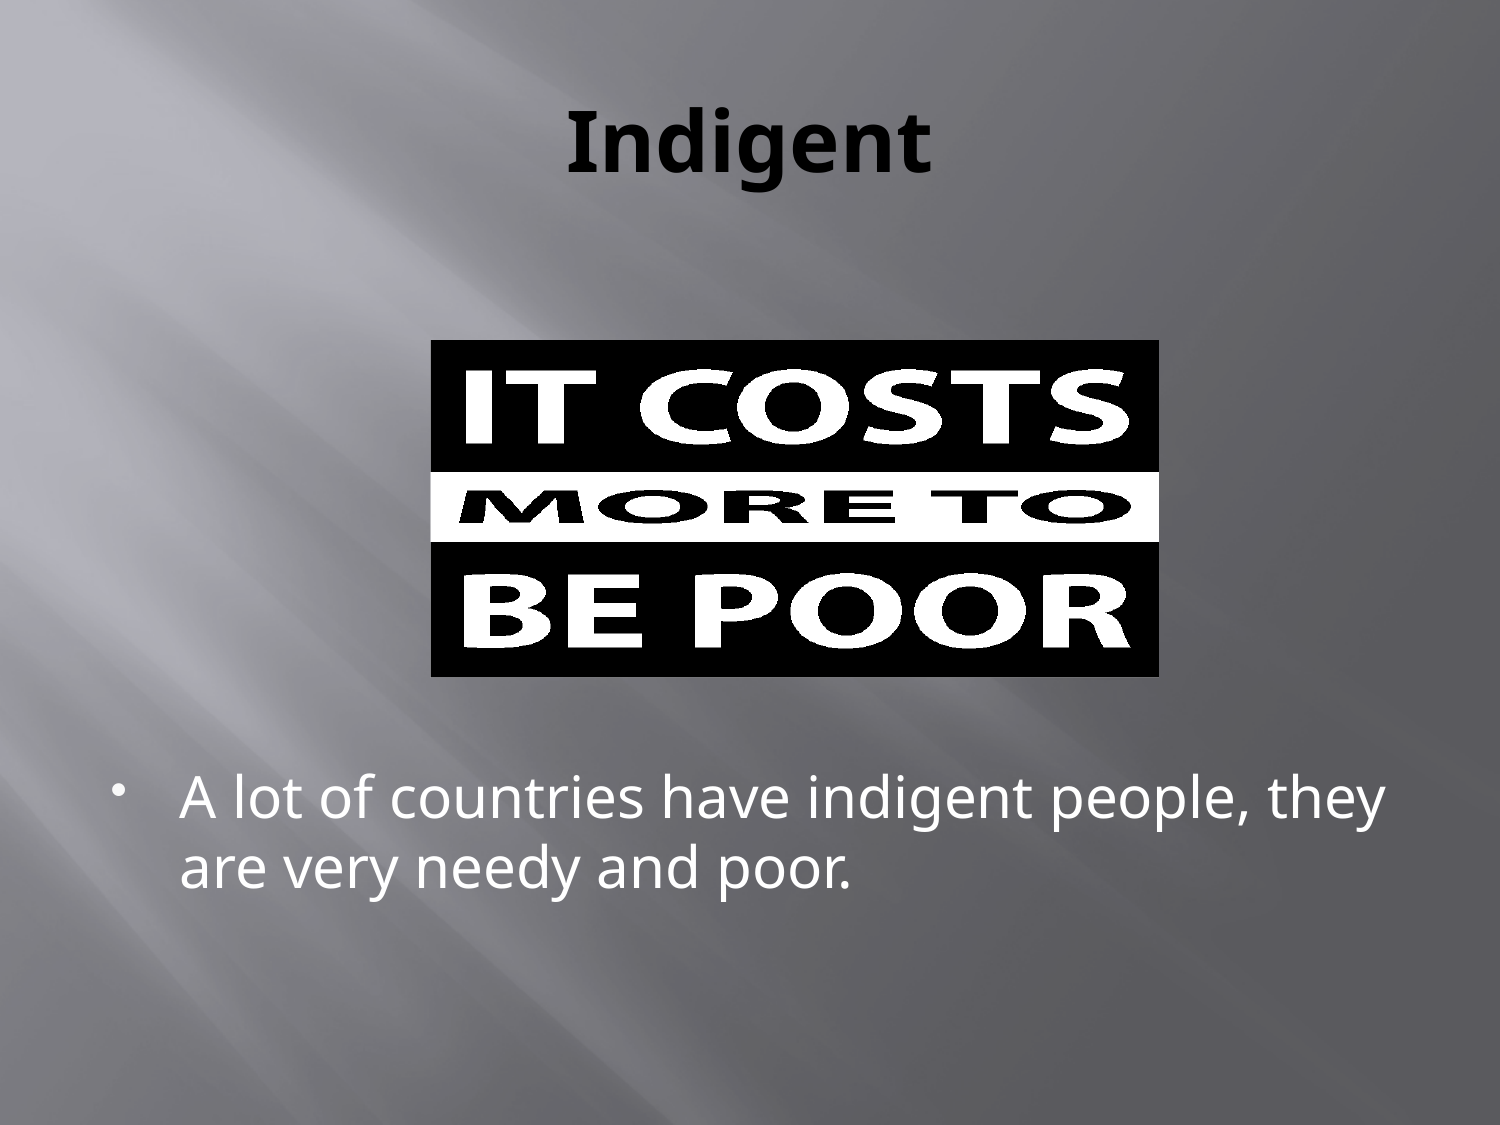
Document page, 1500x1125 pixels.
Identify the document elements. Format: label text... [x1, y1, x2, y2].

title Indigent [75, 45, 1425, 233]
list A lot of countries have indigent people, they are very needy and poor. [75, 262, 1425, 1035]
picture [412, 324, 1159, 751]
